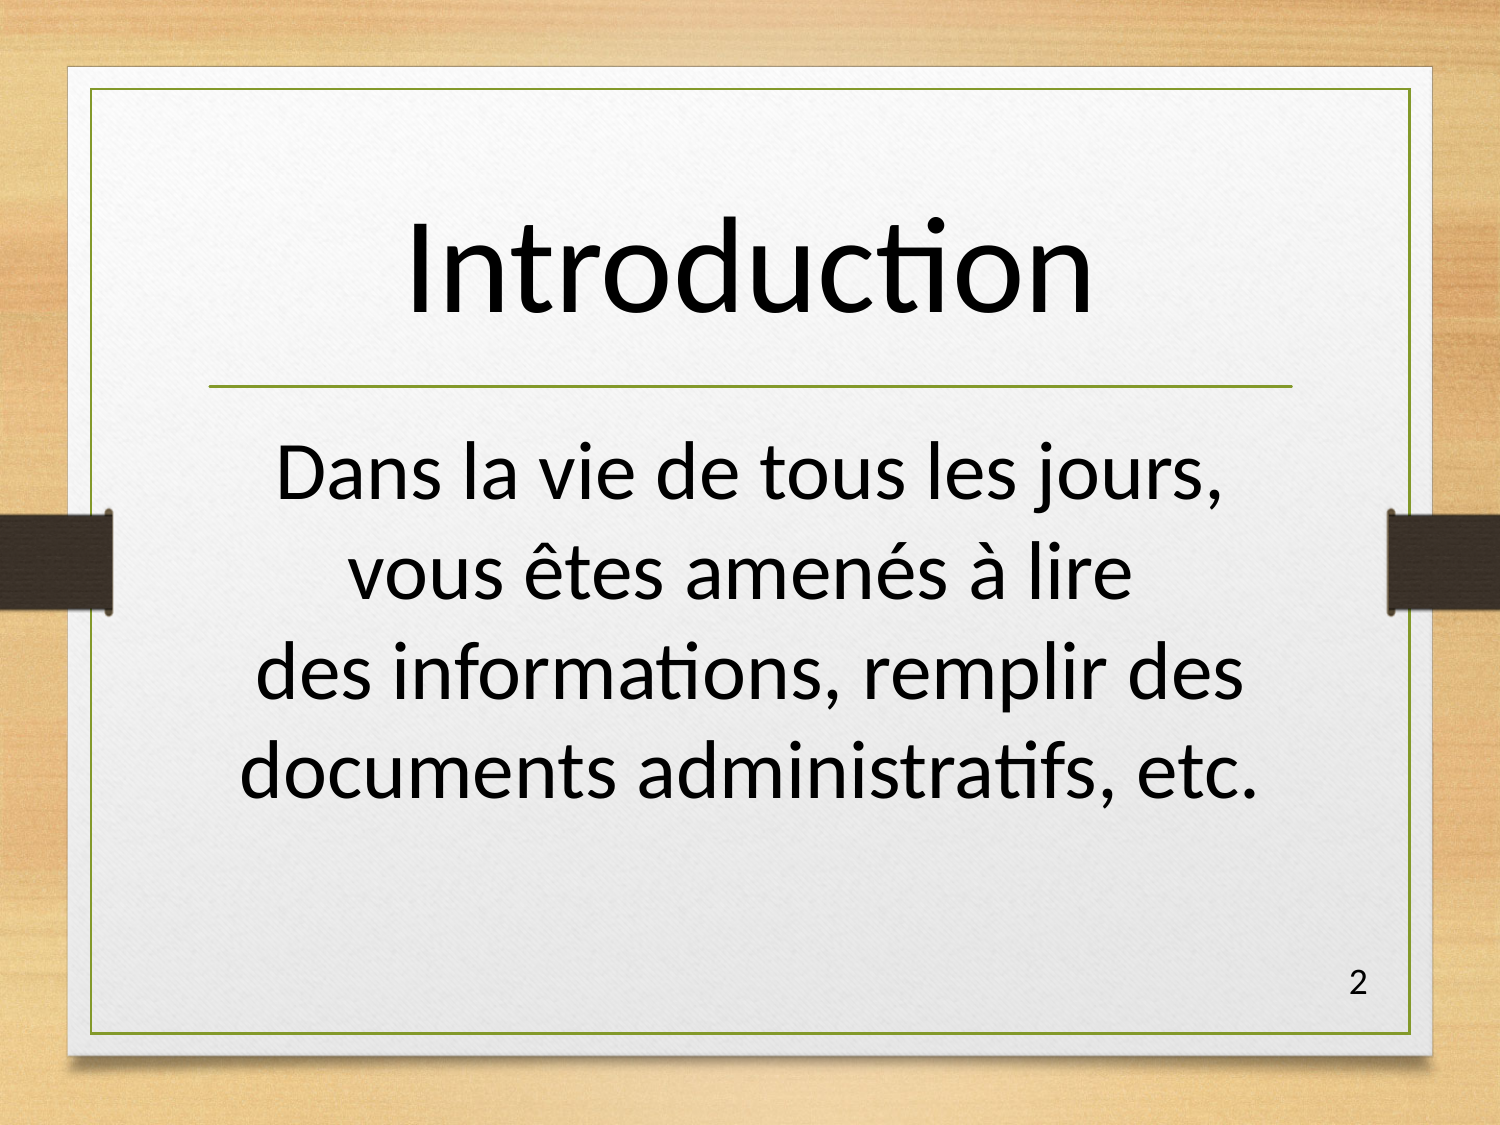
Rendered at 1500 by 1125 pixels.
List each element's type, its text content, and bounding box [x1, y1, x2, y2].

title Introduction [193, 150, 1309, 365]
picture [0, 0, 1500, 1125]
list Dans la vie de tous les jours, vous êtes amenés à lire des informations, remplir des documents administratifs, etc. [193, 408, 1309, 974]
text_box 2 [1333, 949, 1388, 1010]
